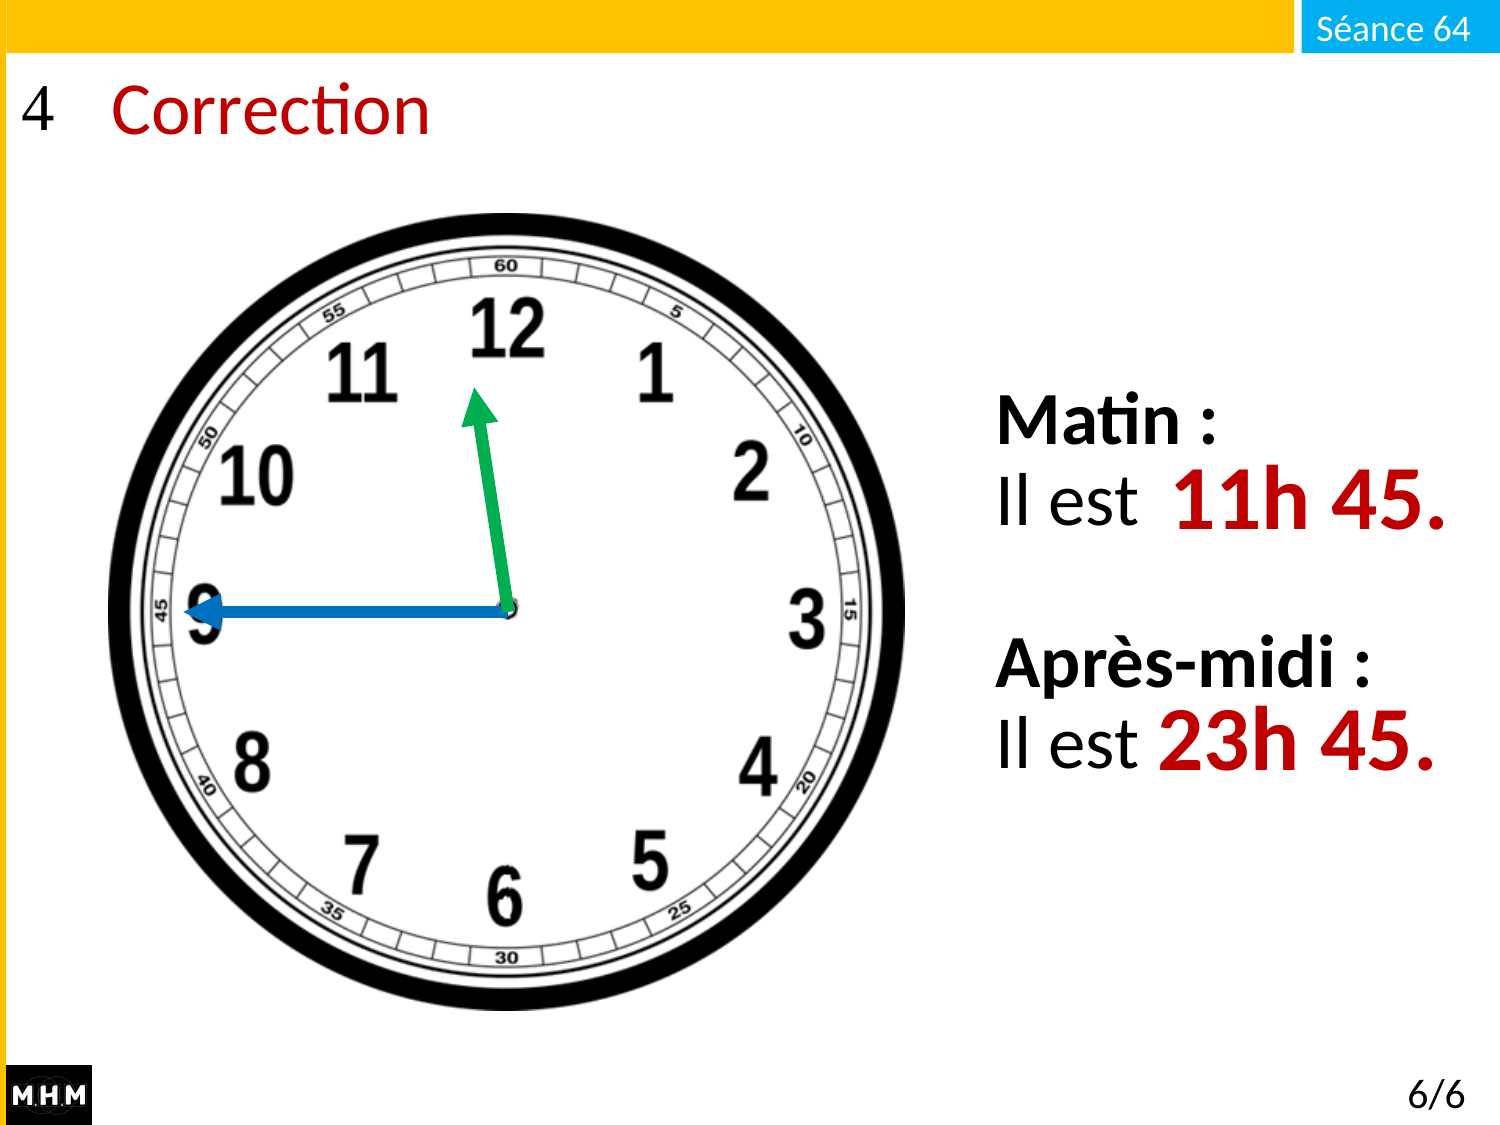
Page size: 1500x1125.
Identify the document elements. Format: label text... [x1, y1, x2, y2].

text_box 11h 45. [1145, 450, 1474, 550]
title Correction [96, 60, 1391, 160]
list 6/6 [1373, 1064, 1500, 1125]
picture [6, 1065, 92, 1125]
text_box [474, 387, 509, 613]
picture [108, 213, 905, 1011]
text_box 23h 45. [1138, 691, 1458, 791]
text_box Matin : Il est . . . h. Après-midi : Il est . . . h. [980, 301, 1500, 863]
